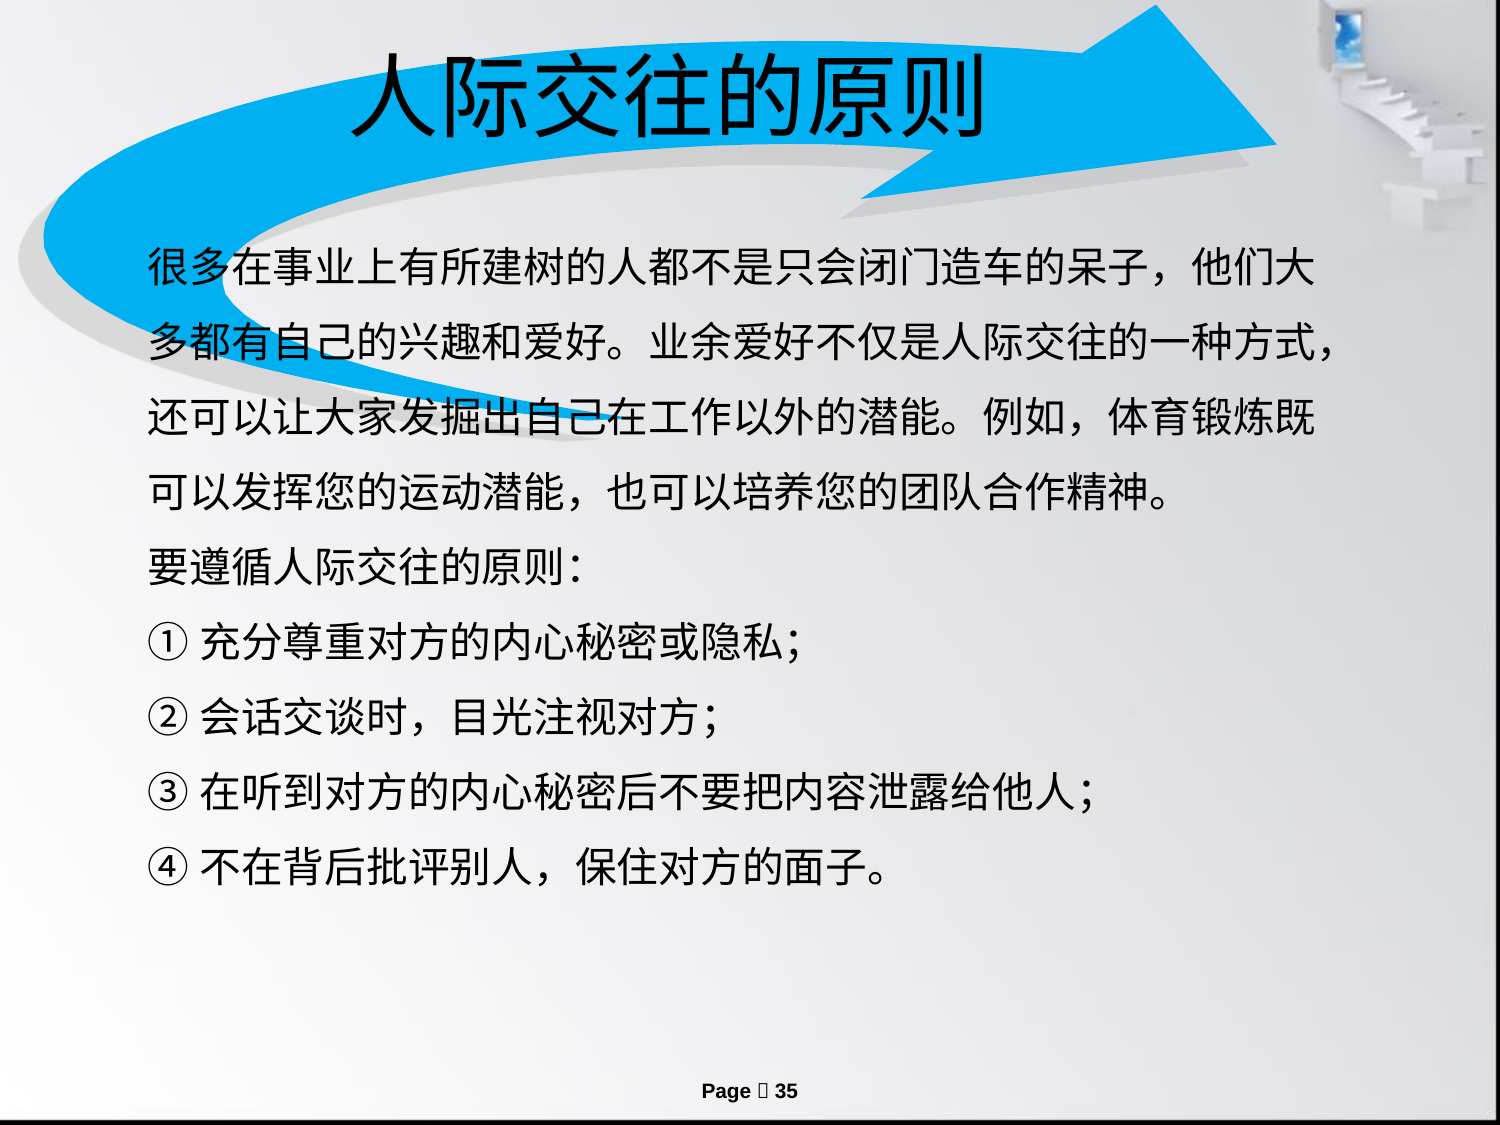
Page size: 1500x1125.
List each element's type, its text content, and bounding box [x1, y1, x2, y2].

picture [0, 0, 1500, 1125]
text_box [43, 4, 1278, 421]
list 很多在事业上有所建树的人都不是只会闭门造车的呆子，他们大多都有自己的兴趣和爱好。业余爱好不仅是人际交往的一种方式，还可以让大家发掘出自己在工作以外的潜能。例如，体育锻炼既可以发挥您的运动潜能，也可以培养您的团队合作精神。 要遵循人际交往的原则： ①充分尊重对方的内心秘密或隐私； ②会话交谈时，目光注视对方； ③在听到对方的内心秘密后不要把内容泄露给他人； ④不在背后批评别人，保住对方的面子。 [132, 172, 1368, 1024]
